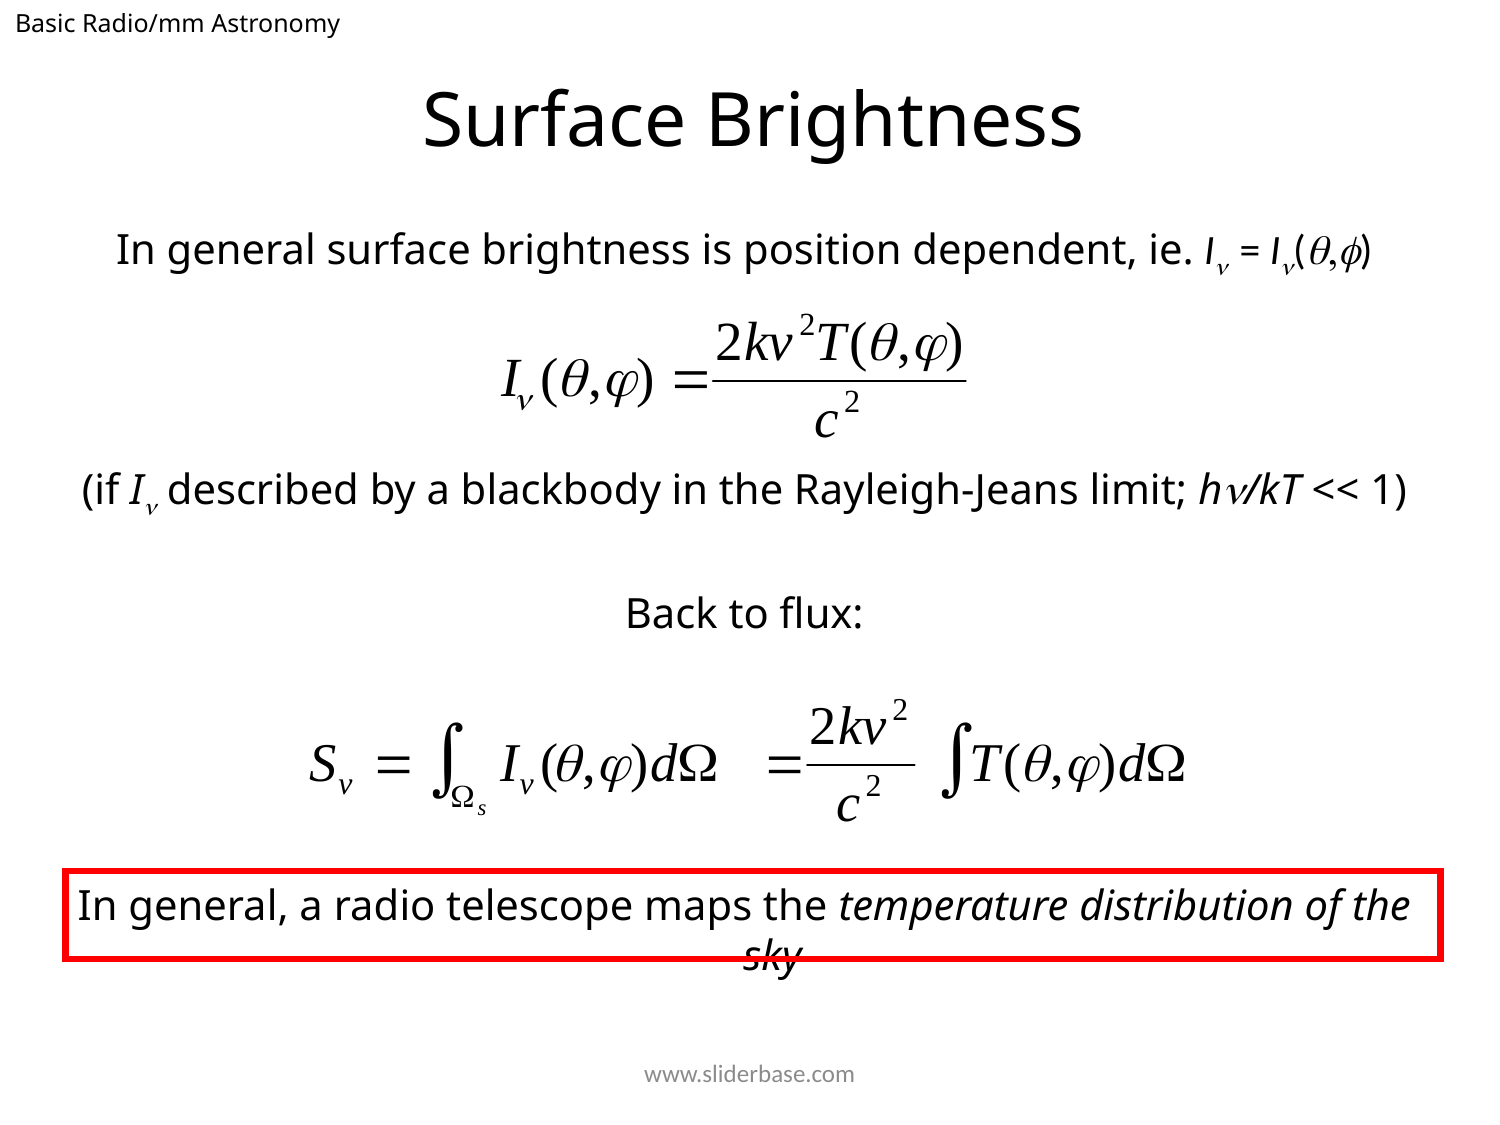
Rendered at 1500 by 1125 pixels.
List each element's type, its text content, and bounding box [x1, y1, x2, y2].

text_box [491, 304, 972, 444]
text_box Surface Brightness [78, 23, 1429, 211]
text_box [65, 871, 1441, 959]
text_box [300, 689, 1192, 827]
text_box Basic Radio/mm Astronomy [0, 0, 382, 75]
footer www.sliderbase.com [512, 1042, 988, 1103]
list In general surface brightness is position dependent, ie. In = In(q,f) (if In described by a blackbody in the Rayleigh-Jeans limit; hn/kT << 1) Back to flux: In general, a radio telescope maps the temperature distribution of the sky [38, 215, 1451, 1066]
